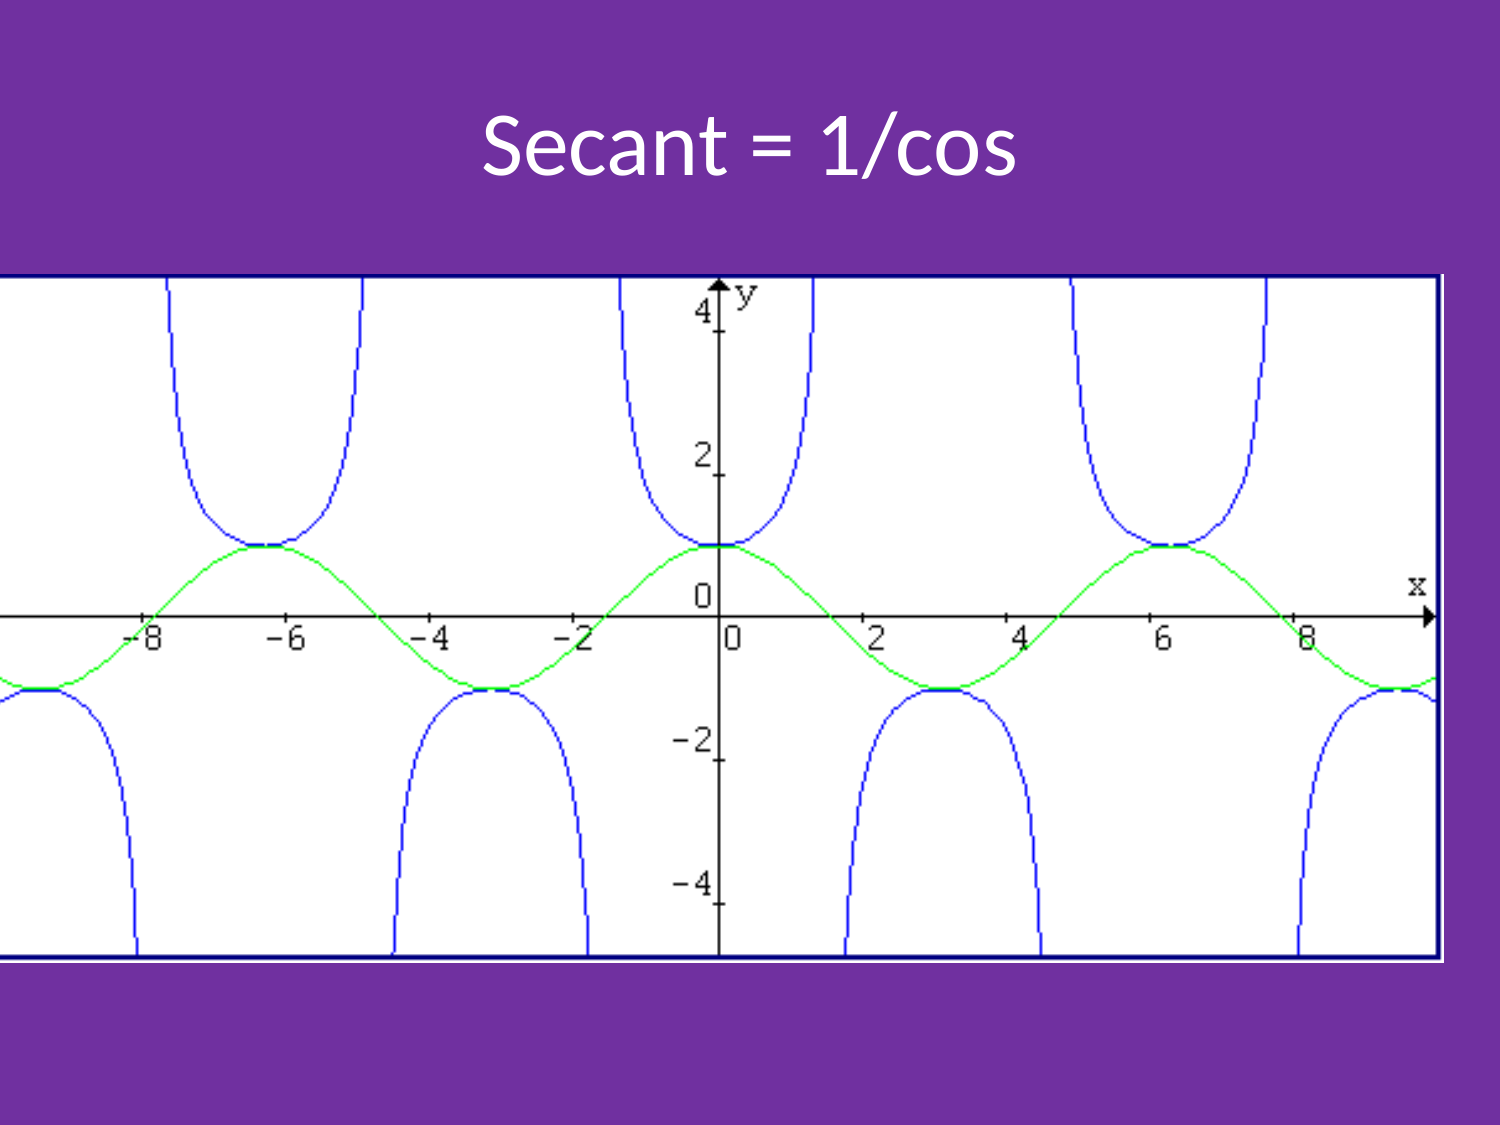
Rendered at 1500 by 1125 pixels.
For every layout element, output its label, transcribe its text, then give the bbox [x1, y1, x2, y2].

title Secant = 1/cos [75, 45, 1425, 233]
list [0, 274, 1444, 963]
